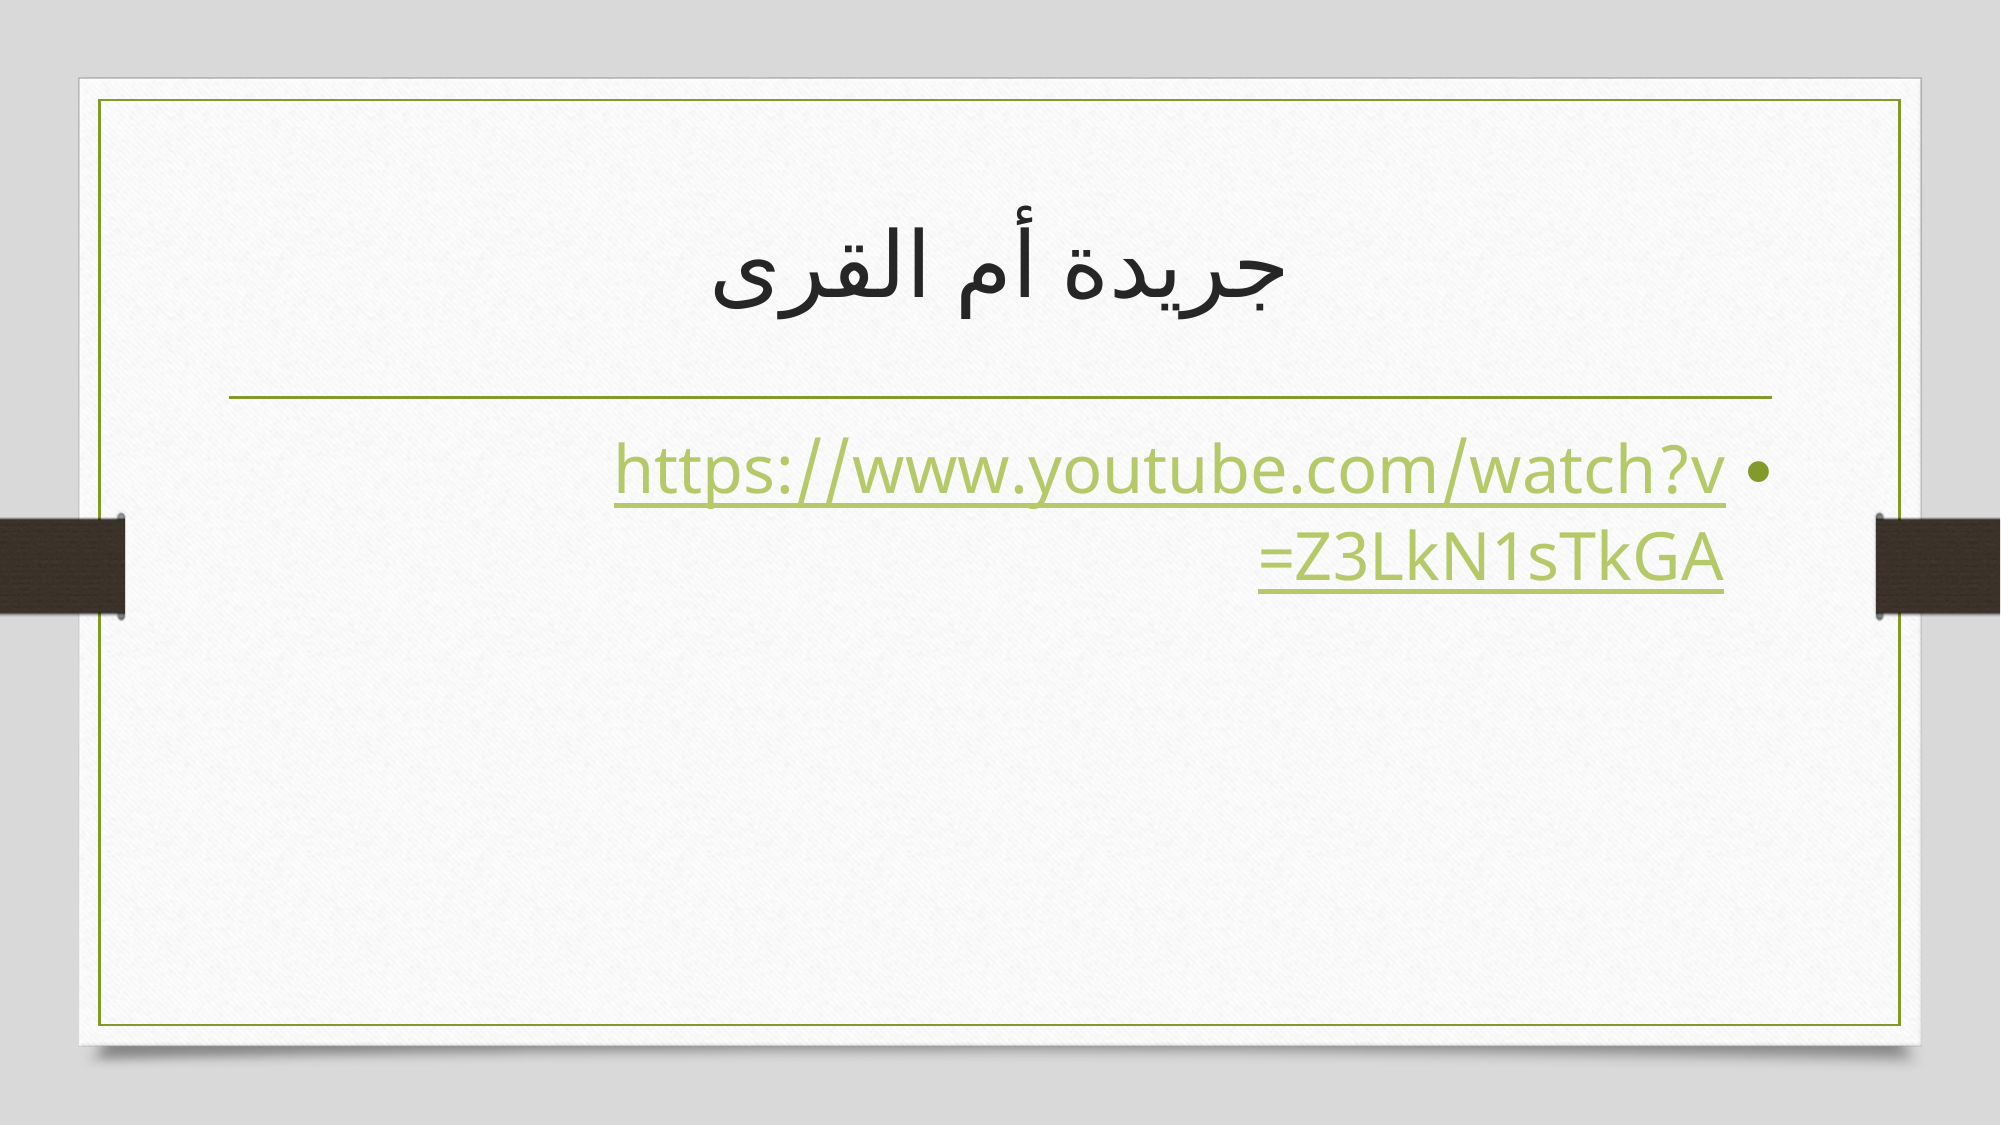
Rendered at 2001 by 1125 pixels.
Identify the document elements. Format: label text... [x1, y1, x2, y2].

list https://www.youtube.com/watch?v=Z3LkN1sTkGA [212, 419, 1788, 964]
picture [0, 0, 2001, 1125]
title جريدة أم القرى [212, 161, 1788, 375]
